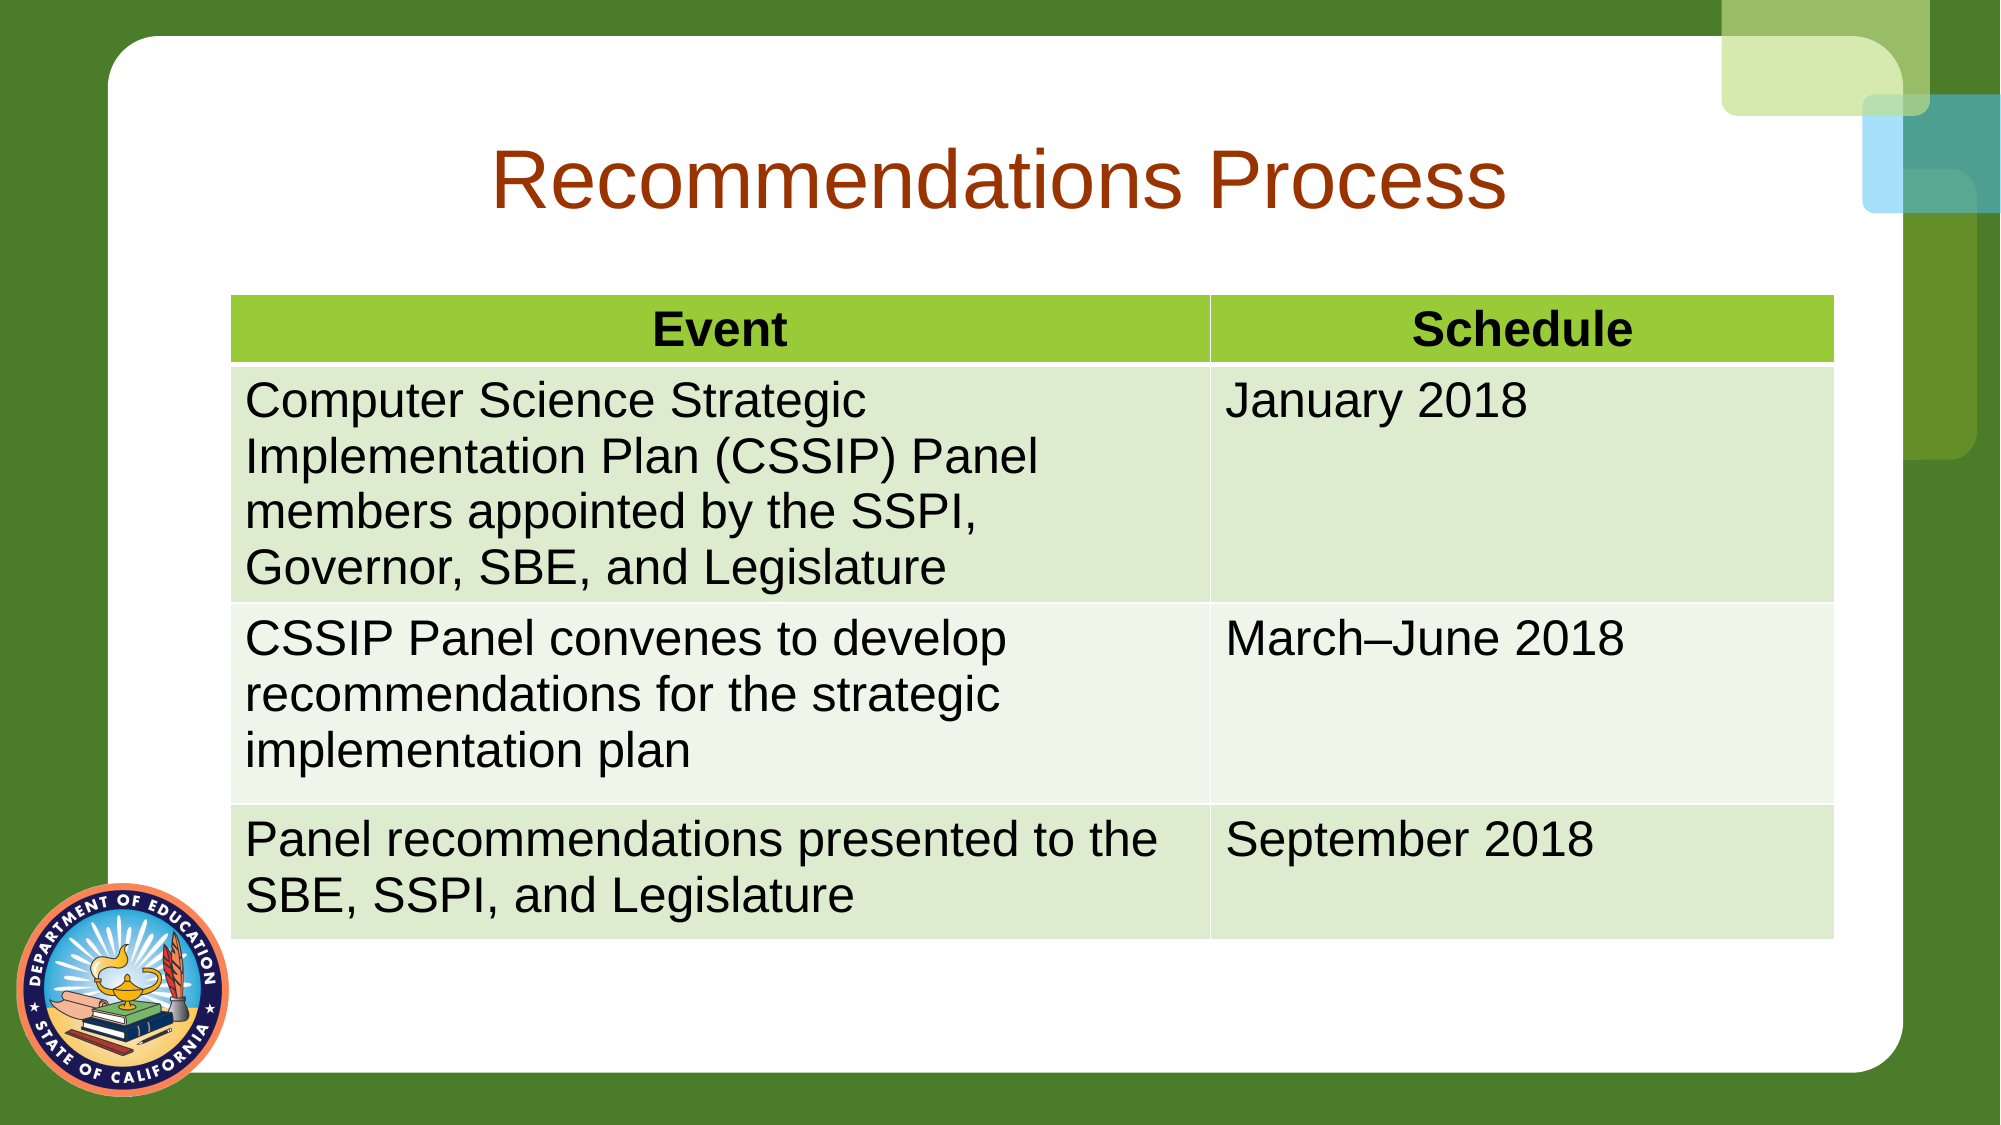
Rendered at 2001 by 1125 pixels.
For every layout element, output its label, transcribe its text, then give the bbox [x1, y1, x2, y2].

title Recommendations Process [222, 59, 1778, 304]
table_cell Panel recommendations presented to the SBE, SSPI, and Legislature [231, 805, 1210, 939]
table_cell March–June 2018 [1211, 604, 1834, 803]
table_cell September 2018 [1211, 805, 1834, 939]
table_cell Computer Science Strategic Implementation Plan (CSSIP) Panel members appointed by the SSPI, Governor, SBE, and Legislature [231, 367, 1210, 602]
table_cell January 2018 [1211, 367, 1834, 602]
table_header Schedule [1211, 295, 1834, 362]
table_cell CSSIP Panel convenes to develop recommendations for the strategic implementation plan [231, 604, 1210, 803]
table_header Event [231, 295, 1210, 362]
picture [16, 883, 229, 1097]
